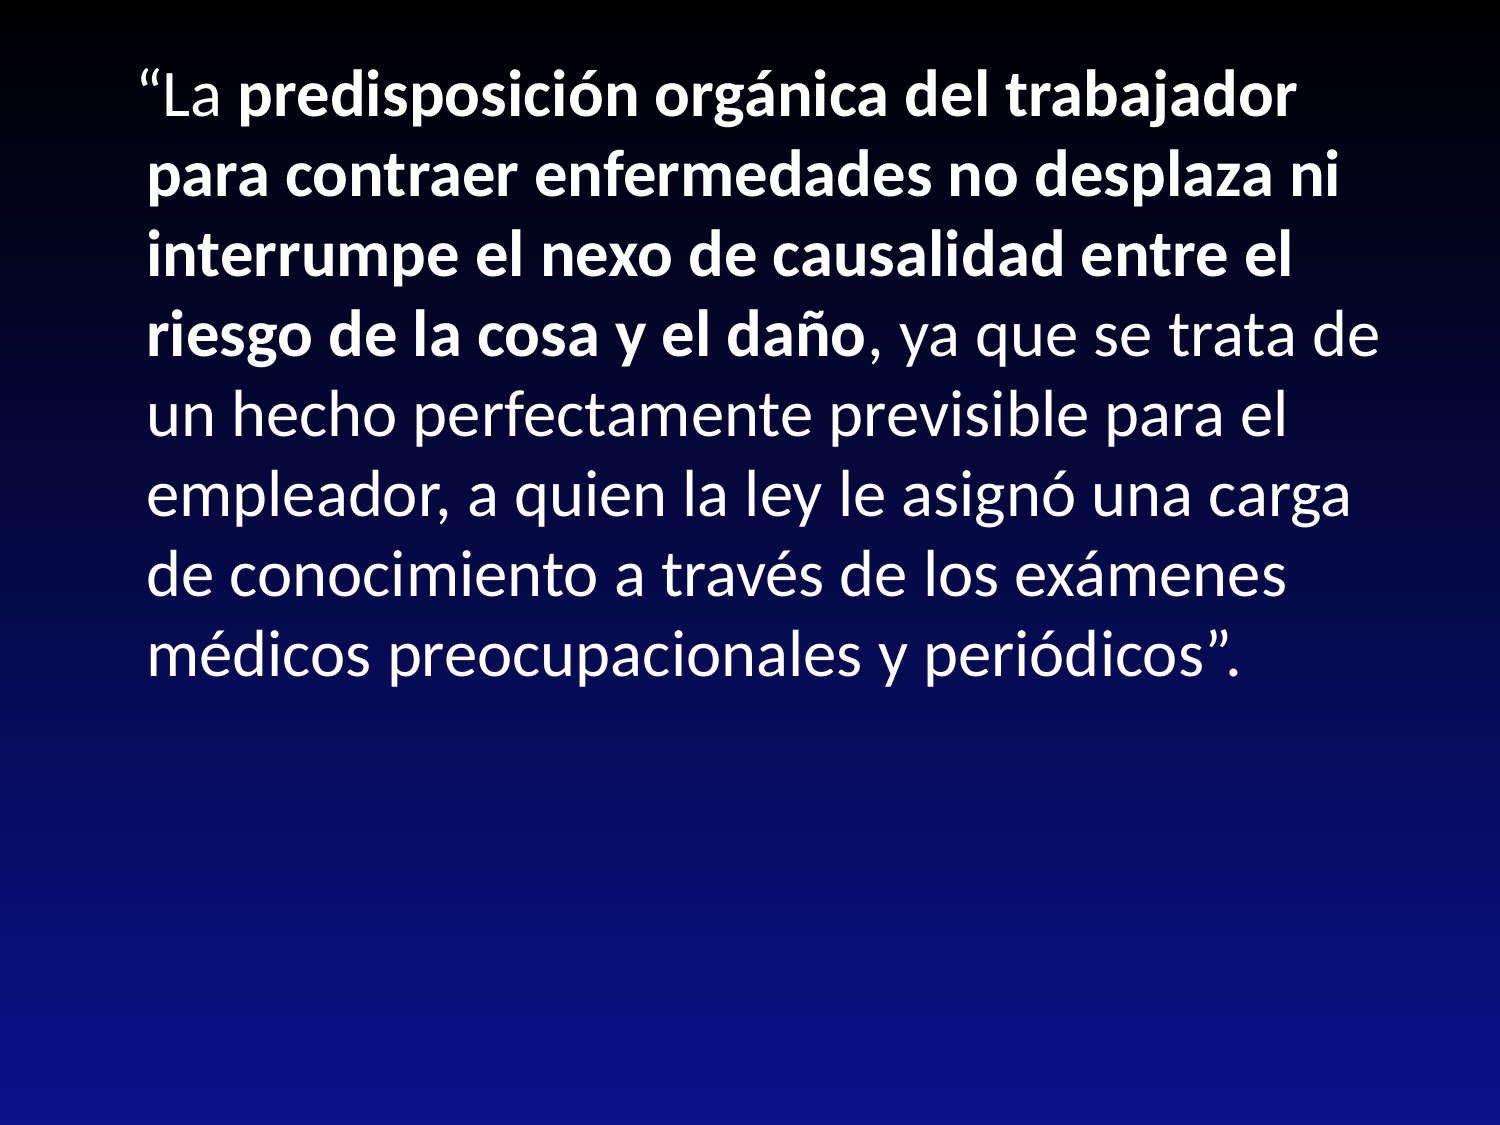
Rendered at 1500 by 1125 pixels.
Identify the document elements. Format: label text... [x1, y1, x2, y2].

list “La predisposición orgánica del trabajador para contraer enfermedades no desplaza ni interrumpe el nexo de causalidad entre el riesgo de la cosa y el daño, ya que se trata de un hecho perfectamente previsible para el empleador, a quien la ley le asignó una carga de conocimiento a través de los exámenes médicos preocupacionales y periódicos”. [74, 42, 1426, 1006]
